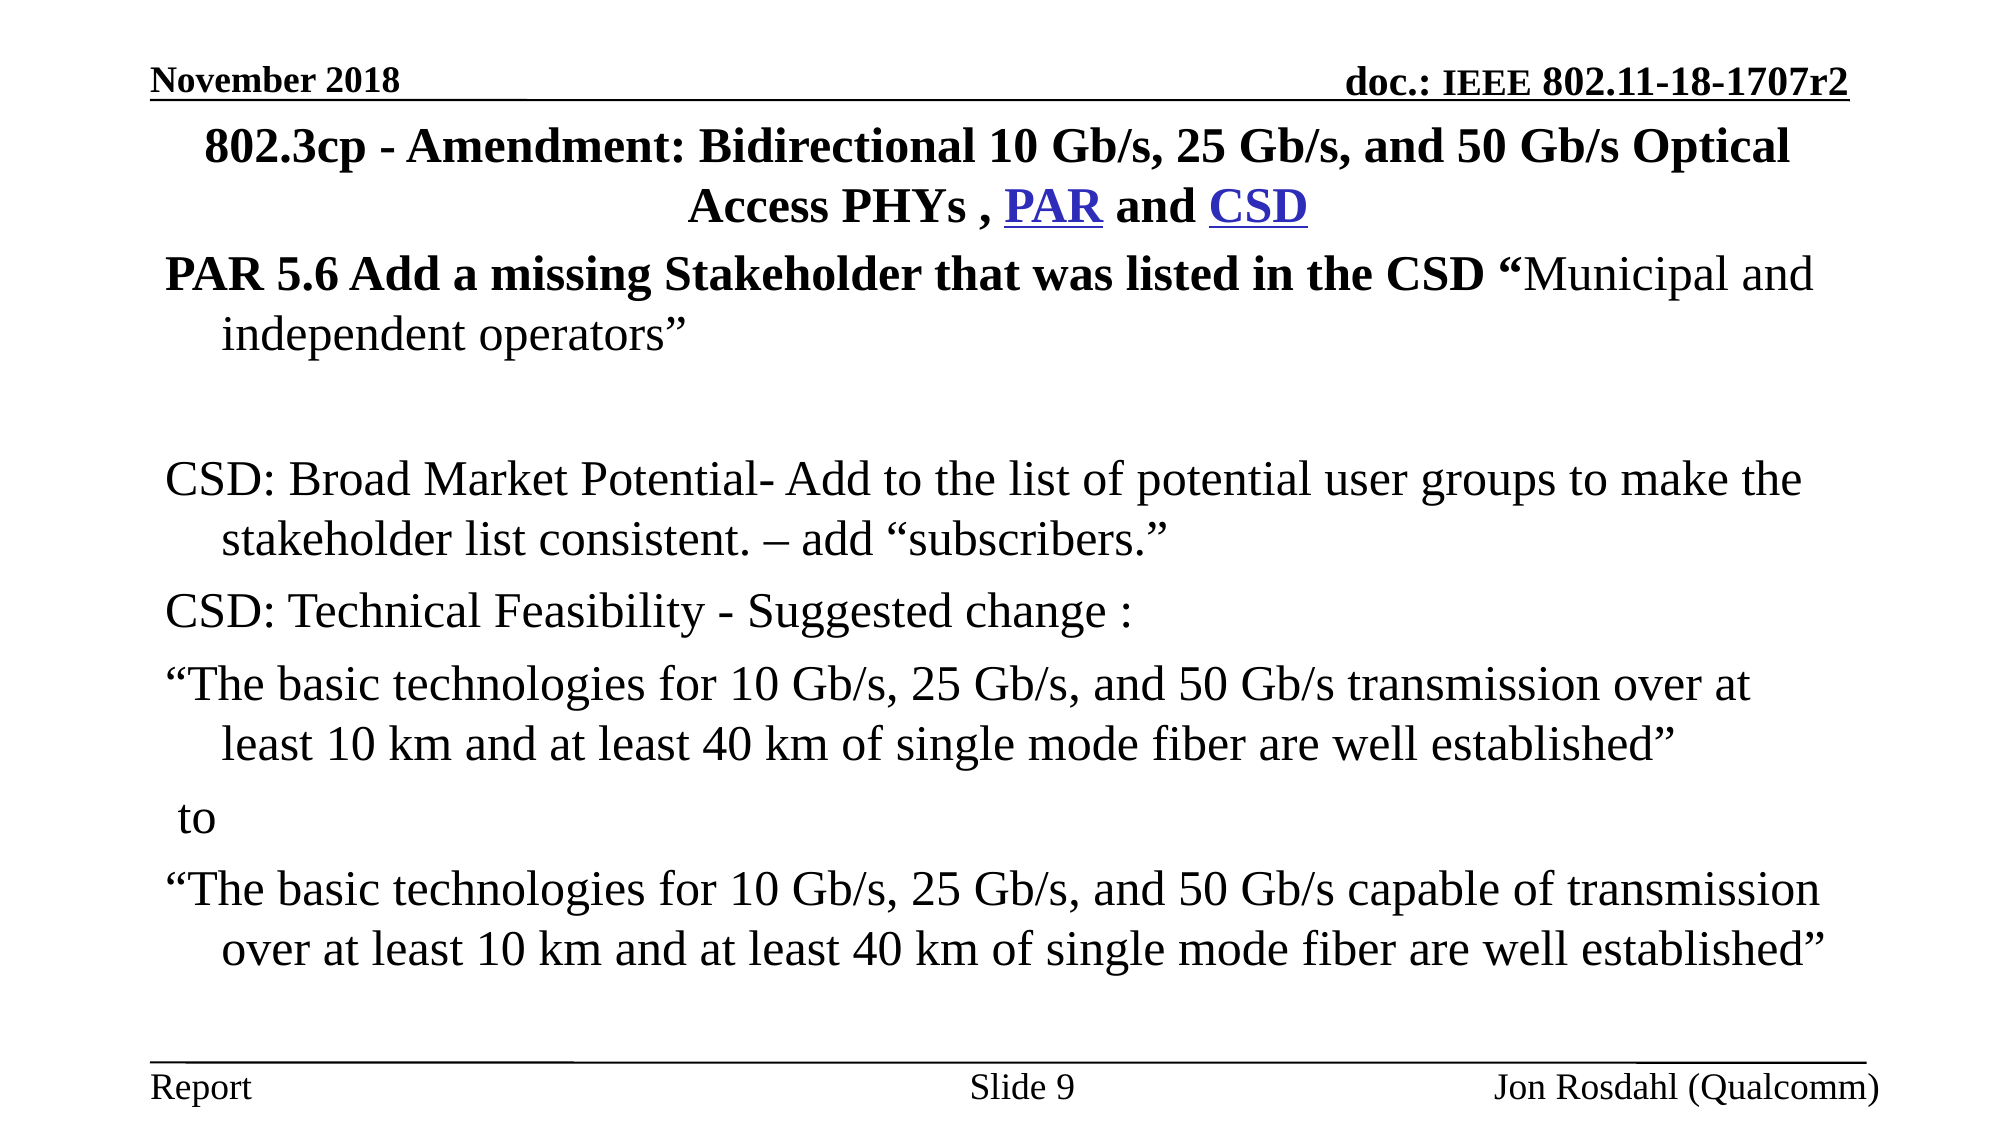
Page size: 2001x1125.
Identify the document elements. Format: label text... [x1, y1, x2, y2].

footer Jon Rosdahl (Qualcomm) [1436, 1061, 1881, 1108]
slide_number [149, 49, 431, 100]
slide_number Slide 9 [950, 1061, 1095, 1125]
title 802.3cp - Amendment: Bidirectional 10 Gb/s, 25 Gb/s, and 50 Gb/s Optical Access PHYs , PAR and CSD [147, 112, 1848, 234]
list PAR 5.6 Add a missing Stakeholder that was listed in the CSD “Municipal and independent operators” CSD: Broad Market Potential- Add to the list of potential user groups to make the stakeholder list consistent. – add “subscribers.” CSD: Technical Feasibility - Suggested change : “The basic technologies for 10 Gb/s, 25 Gb/s, and 50 Gb/s transmission over at least 10 km and at least 40 km of single mode fiber are well established” to “The basic technologies for 10 Gb/s, 25 Gb/s, and 50 Gb/s capable of transmission over at least 10 km and at least 40 km of single mode fiber are well established” [149, 232, 1850, 1000]
